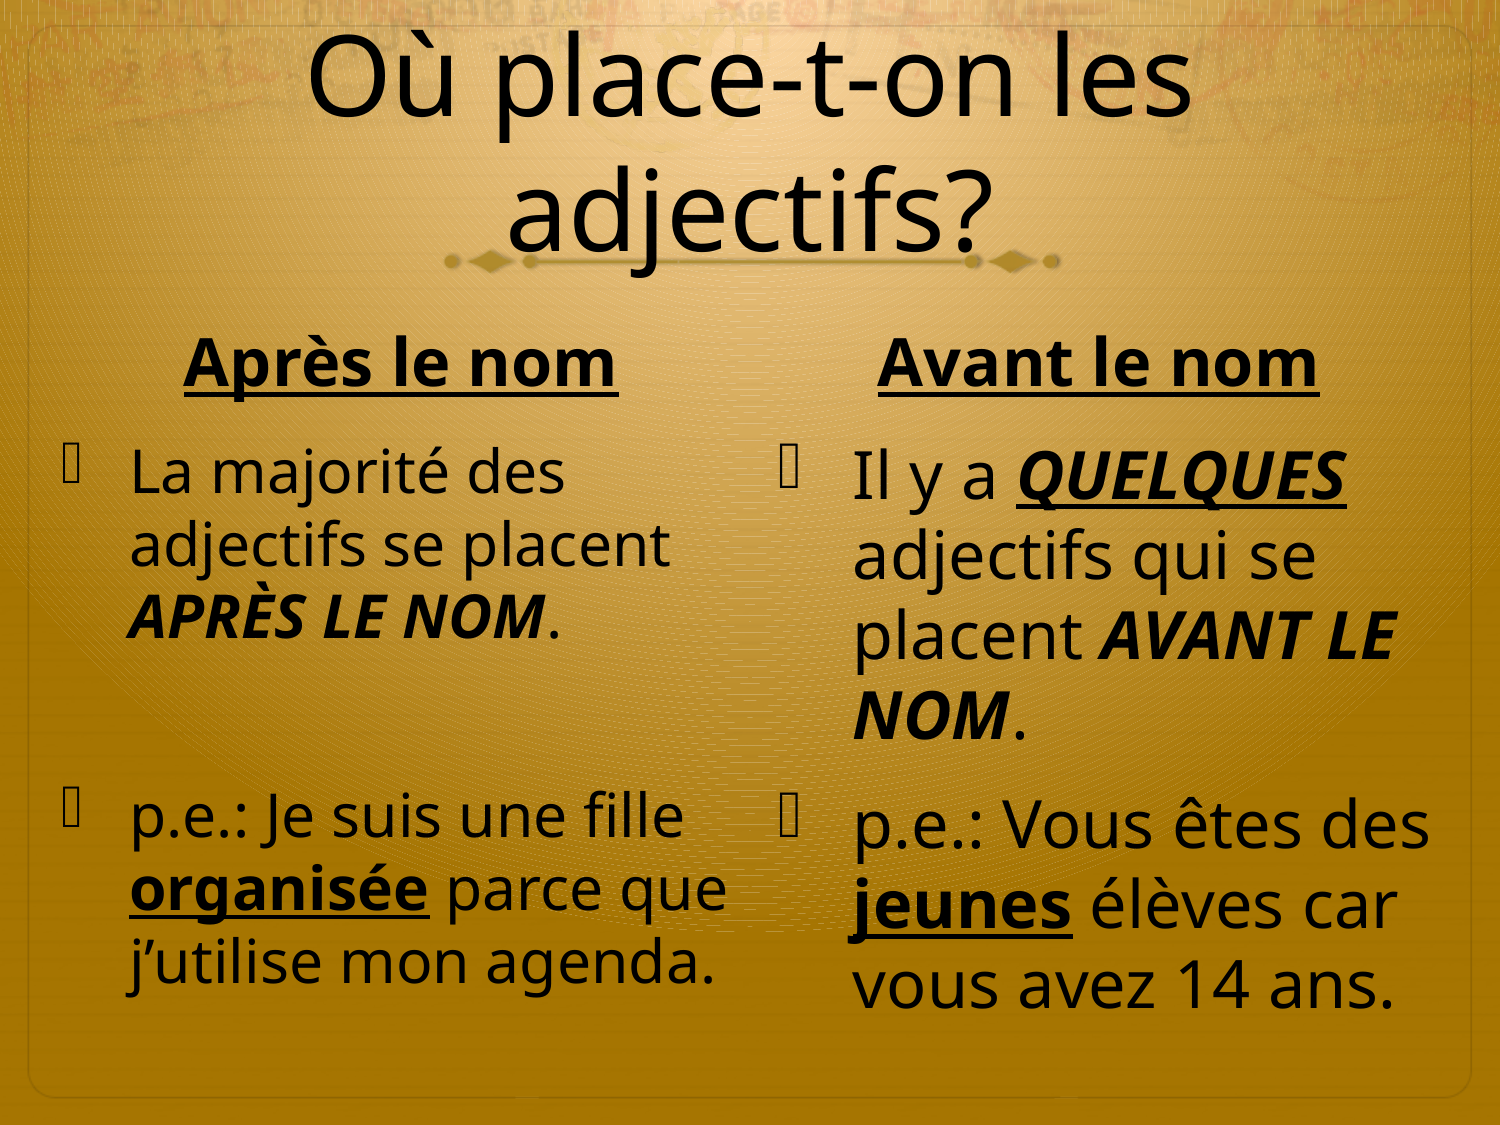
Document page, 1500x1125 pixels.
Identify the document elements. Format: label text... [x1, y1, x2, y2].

list Il y a QUELQUES adjectifs qui se placent AVANT LE NOM. p.e.: Vous êtes des jeunes élèves car vous avez 14 ans. [762, 425, 1451, 1069]
title Où place-t-on les adjectifs? [93, 45, 1407, 233]
list Après le nom [93, 307, 709, 413]
list Avant le nom [791, 307, 1407, 413]
list La majorité des adjectifs se placent APRÈS LE NOM. p.e.: Je suis une fille organisée parce que j’utilise mon agenda. [46, 425, 750, 1069]
picture [0, 0, 1500, 1125]
